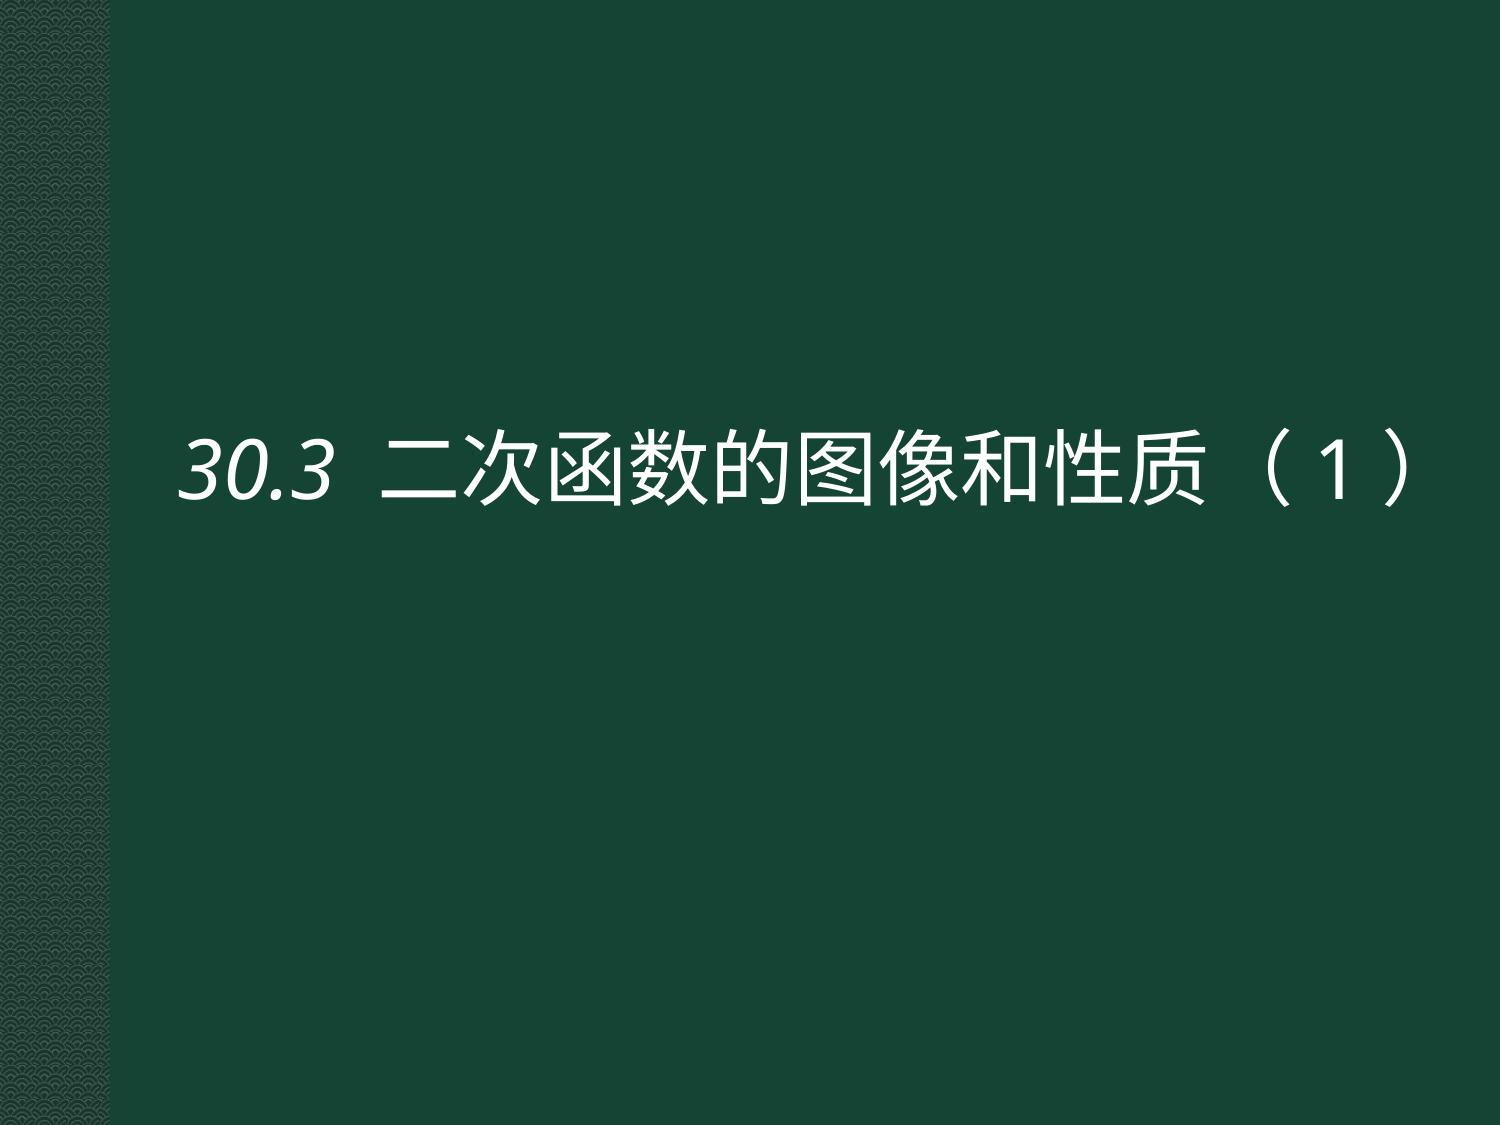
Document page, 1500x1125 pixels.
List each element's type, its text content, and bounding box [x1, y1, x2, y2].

text_box 30.3 二次函数的图像和性质（1） [163, 408, 1498, 524]
